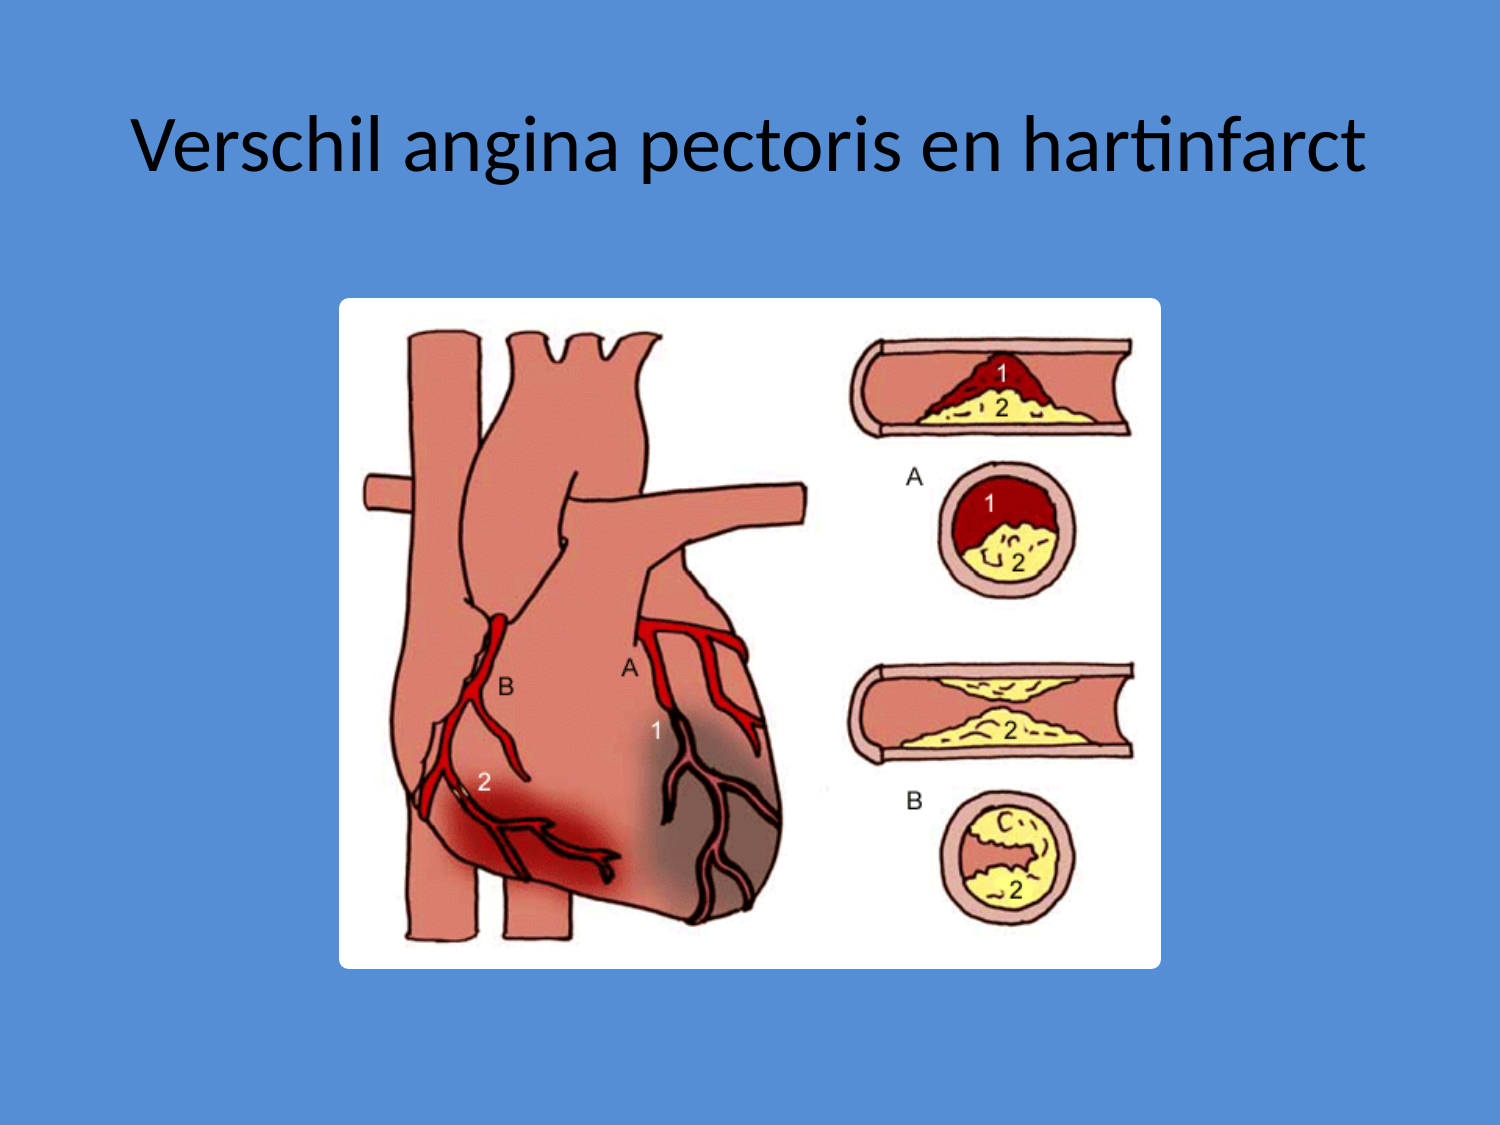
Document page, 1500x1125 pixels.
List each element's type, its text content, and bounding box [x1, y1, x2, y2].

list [359, 318, 1141, 949]
title Verschil angina pectoris en hartinfarct [75, 45, 1425, 233]
